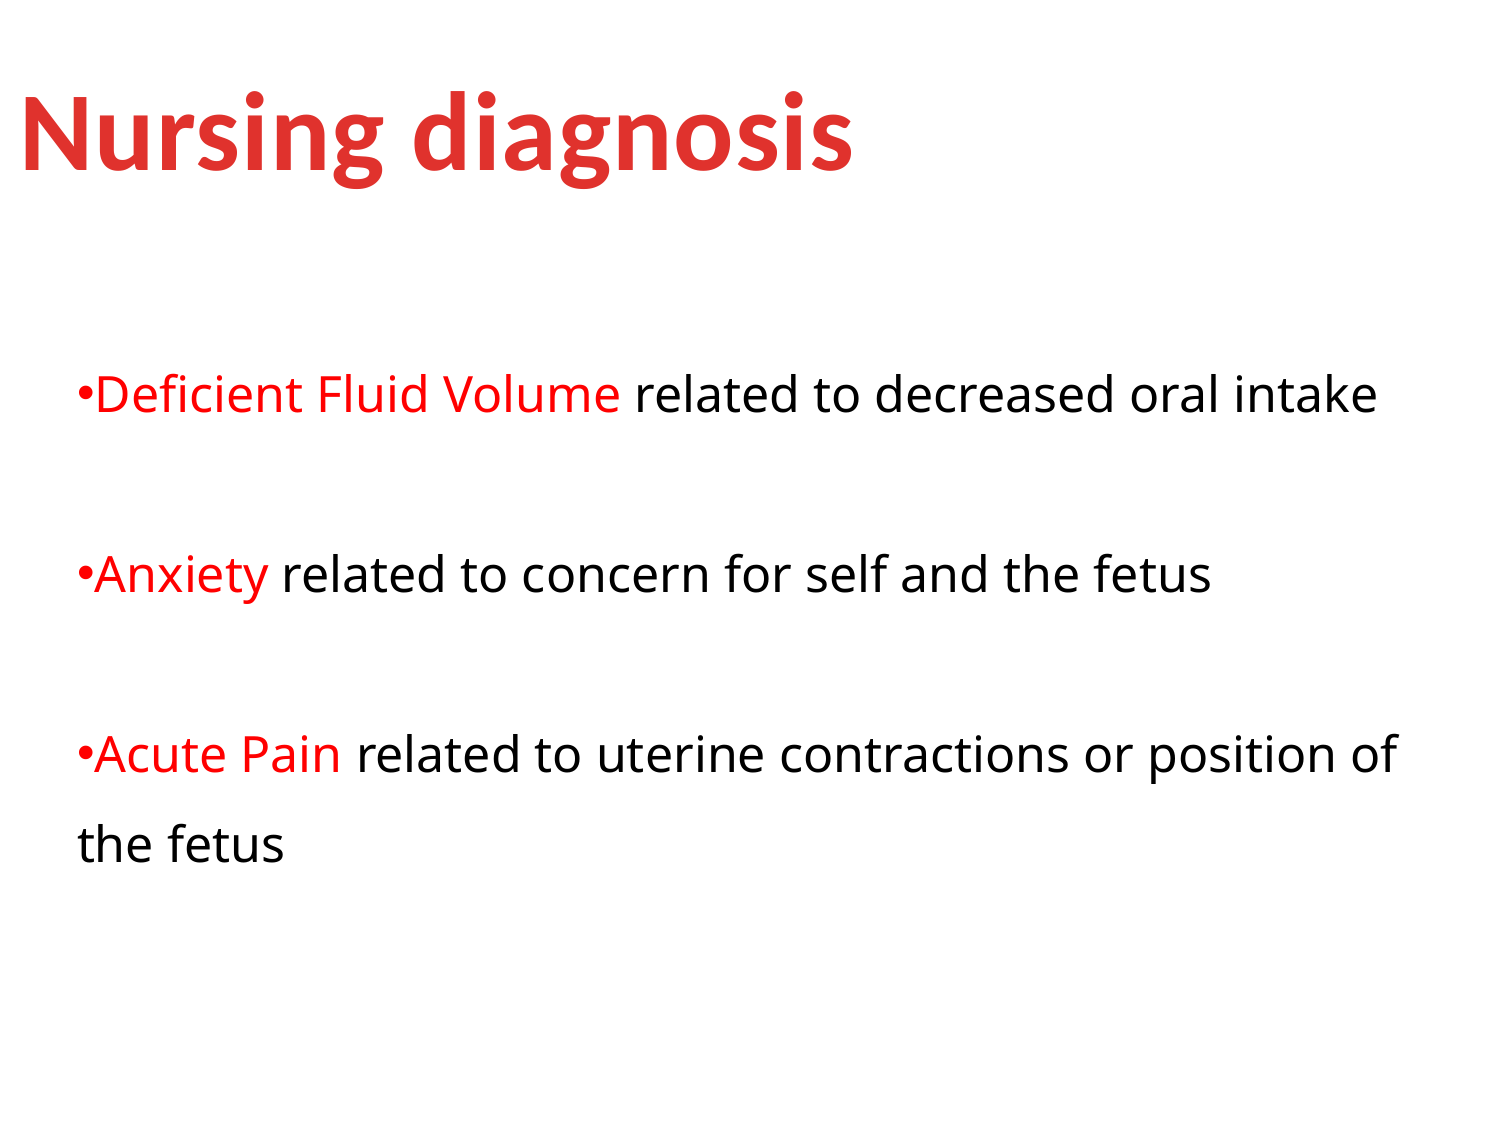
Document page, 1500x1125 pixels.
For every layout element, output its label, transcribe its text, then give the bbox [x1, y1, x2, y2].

text_box Deficient Fluid Volume related to decreased oral intake Anxiety related to concern for self and the fetus Acute Pain related to uterine contractions or position of the fetus [62, 324, 1425, 880]
text_box Nursing diagnosis [4, 49, 899, 200]
